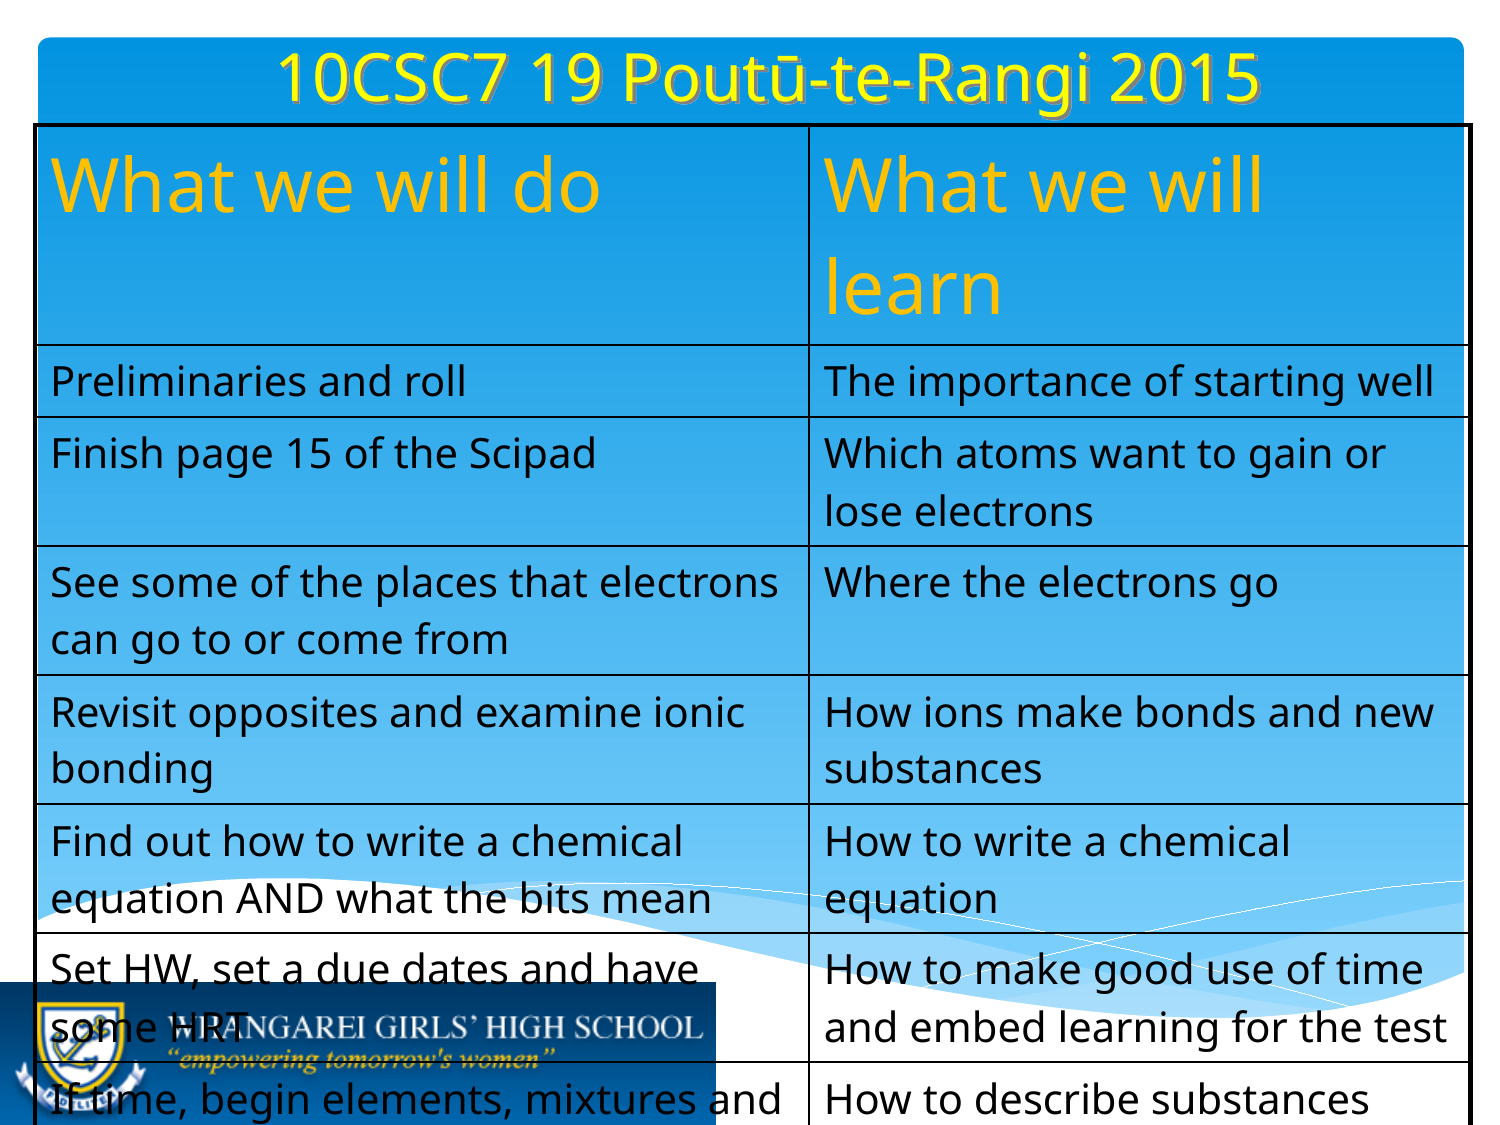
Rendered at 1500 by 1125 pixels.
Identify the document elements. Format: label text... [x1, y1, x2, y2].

table_cell Where the electrons go [810, 547, 1468, 674]
text_box 10CSC7 19 Poutū-te-Rangi 2015 [162, 24, 1375, 123]
table_cell If time, begin elements, mixtures and compounds and atom-counting [721, 1063, 808, 1125]
table_cell Preliminaries and roll [37, 346, 808, 416]
table_cell Revisit opposites and examine ionic bonding [37, 676, 808, 803]
picture [0, 982, 716, 1125]
table_cell How to describe substances accurately [810, 1063, 1468, 1125]
table_cell Find out how to write a chemical equation AND what the bits mean [37, 805, 808, 932]
table_cell Set HW, set a due dates and have some HRT [37, 934, 808, 1061]
table_cell See some of the places that electrons can go to or come from [37, 547, 808, 674]
table_cell Which atoms want to gain or lose electrons [810, 418, 1468, 545]
table_cell How ions make bonds and new substances [810, 676, 1468, 803]
table_header What we will do [37, 127, 808, 344]
table_cell Finish page 15 of the Scipad [37, 418, 808, 545]
table_cell How to make good use of time and embed learning for the test [810, 934, 1468, 1061]
table_header What we will learn [810, 127, 1468, 344]
table_cell How to write a chemical equation [810, 805, 1468, 932]
table_cell The importance of starting well [810, 346, 1468, 416]
